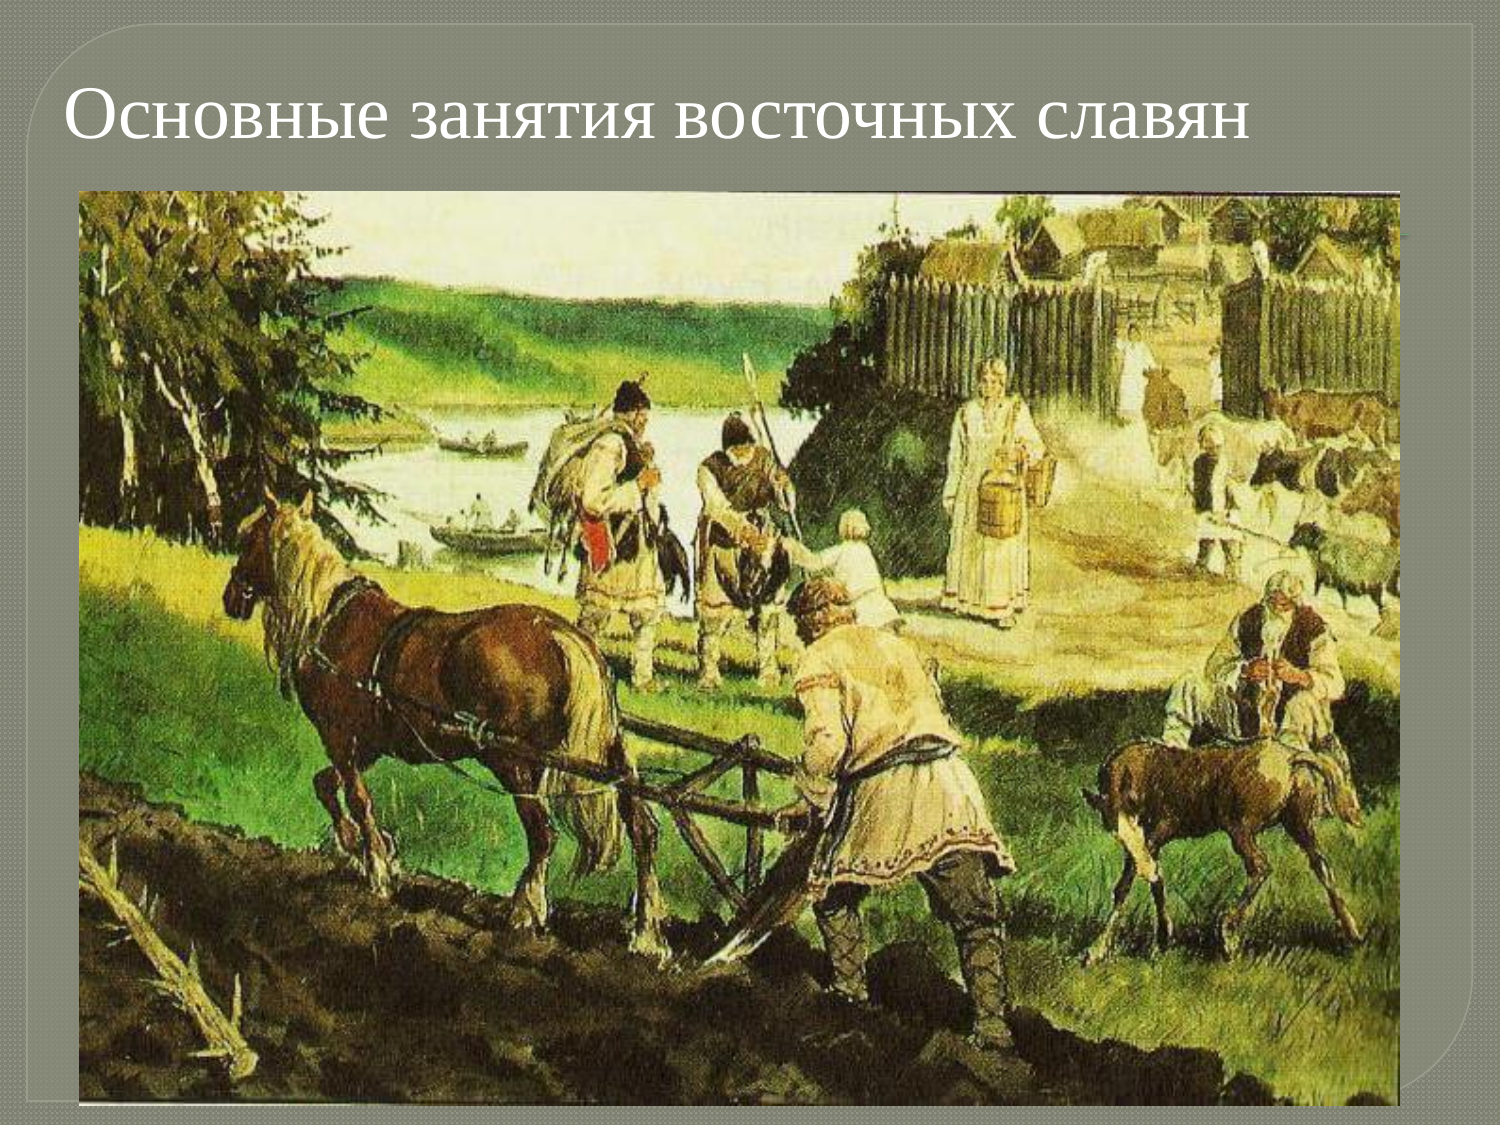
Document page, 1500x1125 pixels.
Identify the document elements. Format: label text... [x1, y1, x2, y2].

title Основные занятия восточных славян [41, 0, 1500, 161]
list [79, 190, 1400, 1107]
